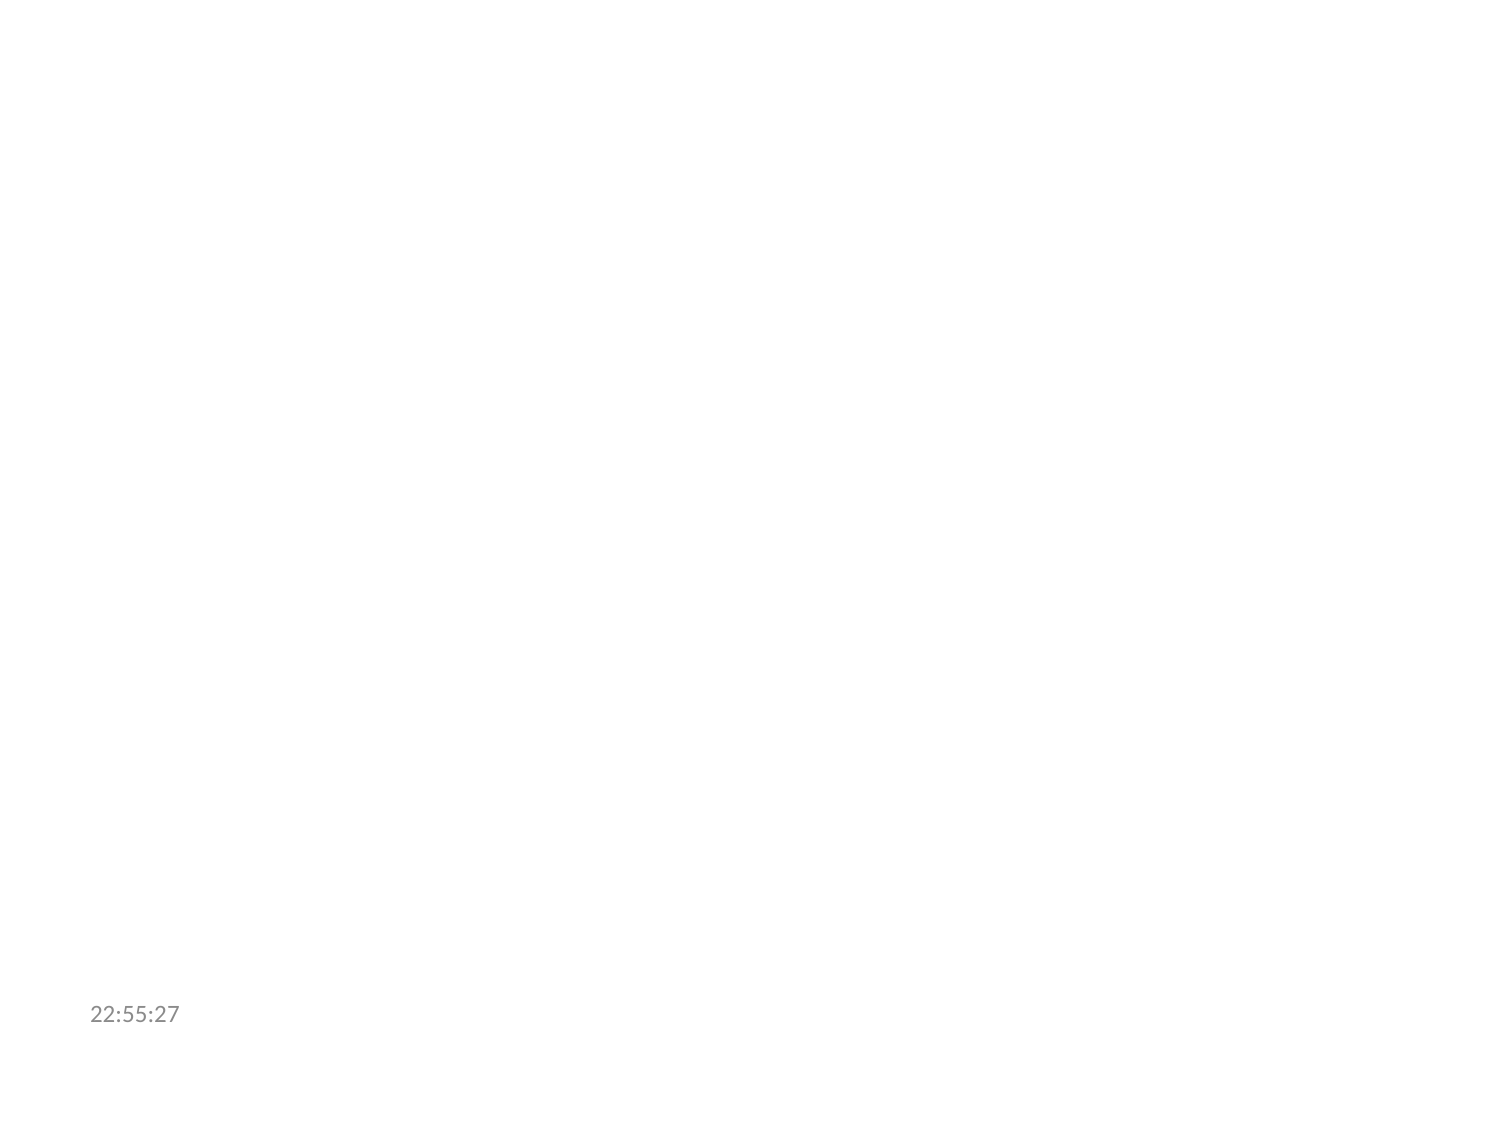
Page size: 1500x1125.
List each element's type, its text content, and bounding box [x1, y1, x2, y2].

text_box 15:35:09 [75, 982, 425, 1043]
